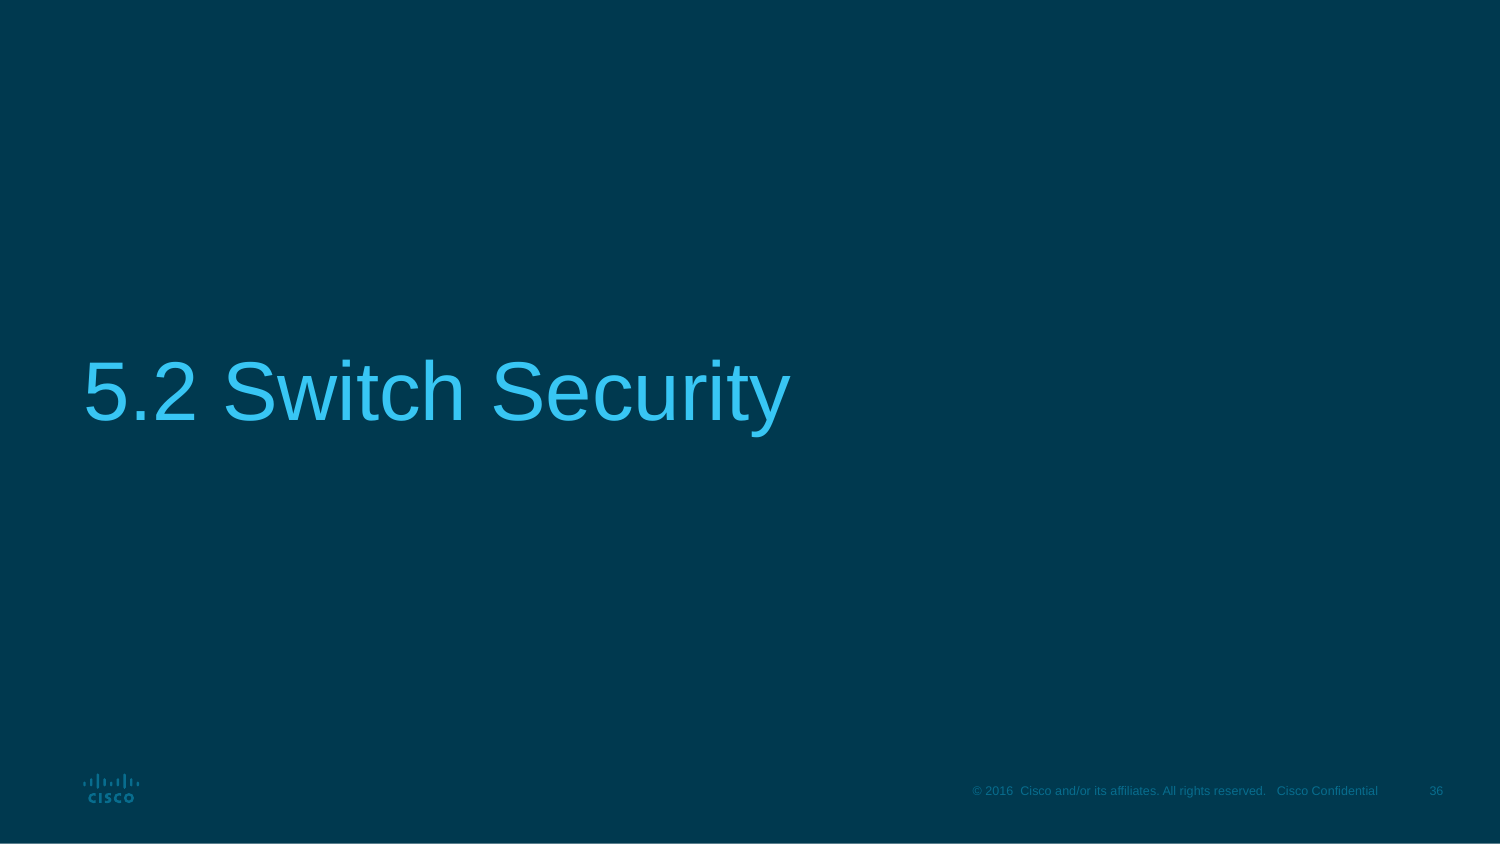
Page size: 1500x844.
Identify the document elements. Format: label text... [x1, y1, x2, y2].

title 5.2 Switch Security [68, 150, 1315, 446]
